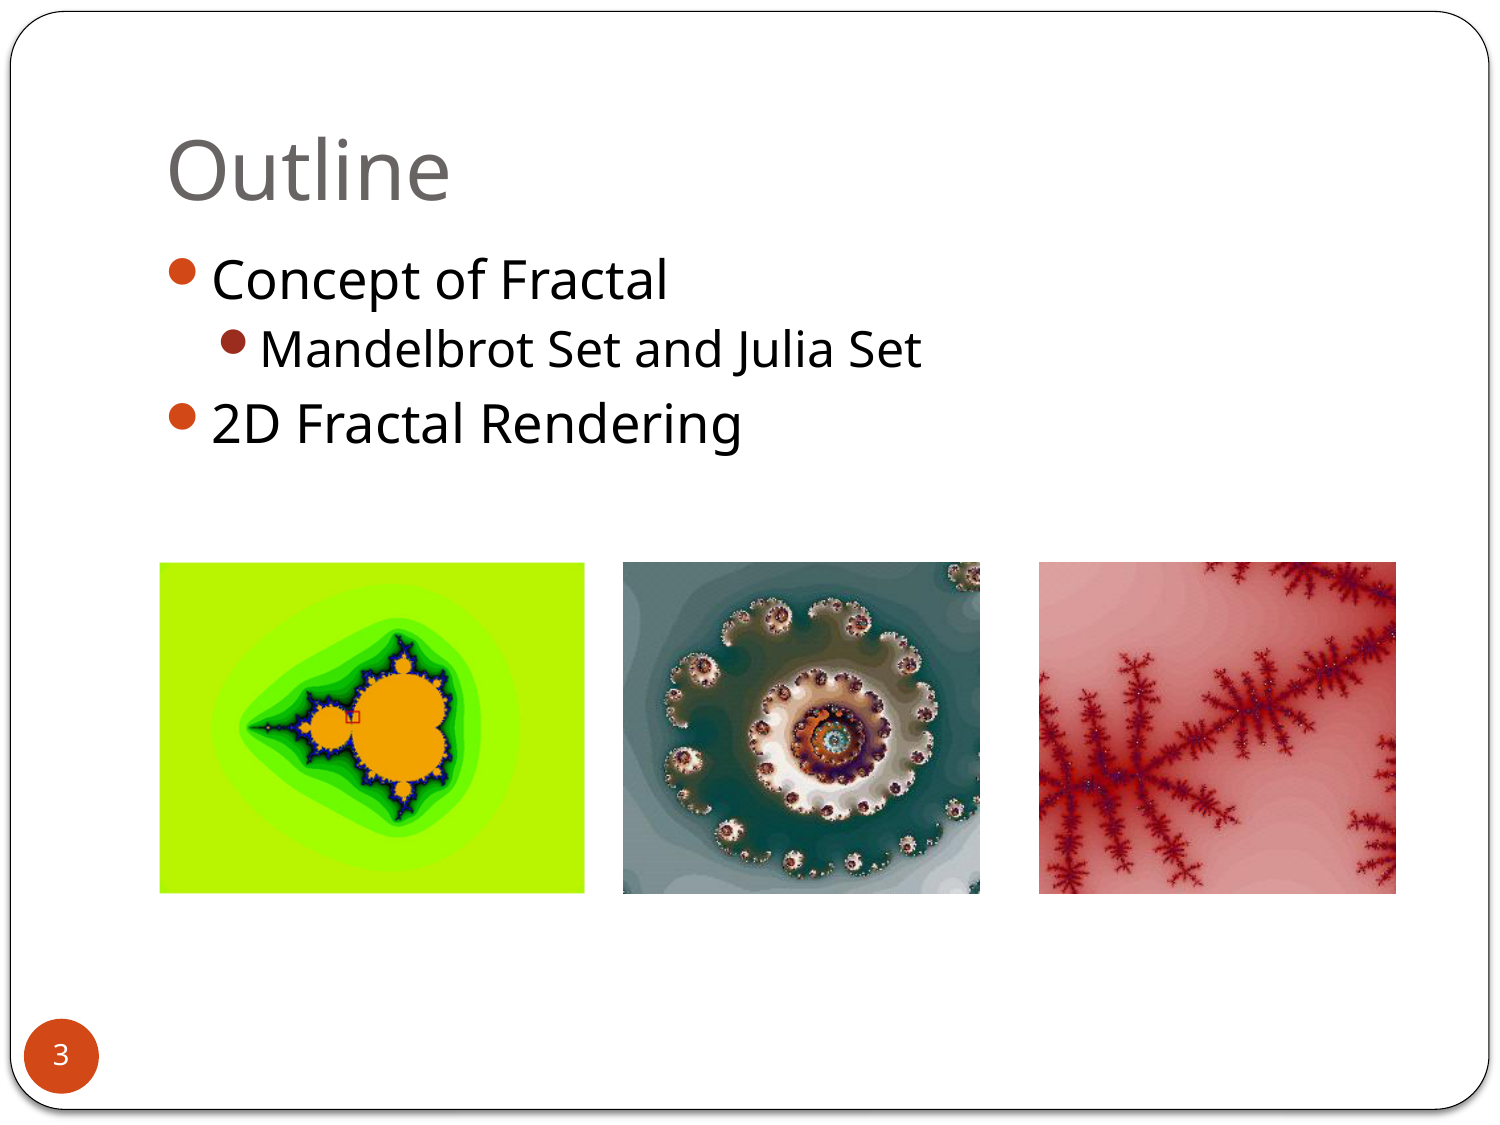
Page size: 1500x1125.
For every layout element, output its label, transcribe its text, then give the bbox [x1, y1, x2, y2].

picture [1039, 562, 1396, 894]
picture [159, 562, 585, 894]
title Outline [150, 45, 1425, 233]
list Concept of Fractal Mandelbrot Set and Julia Set 2D Fractal Rendering [150, 237, 1425, 988]
picture [623, 562, 980, 894]
slide_number 3 [23, 1018, 99, 1094]
